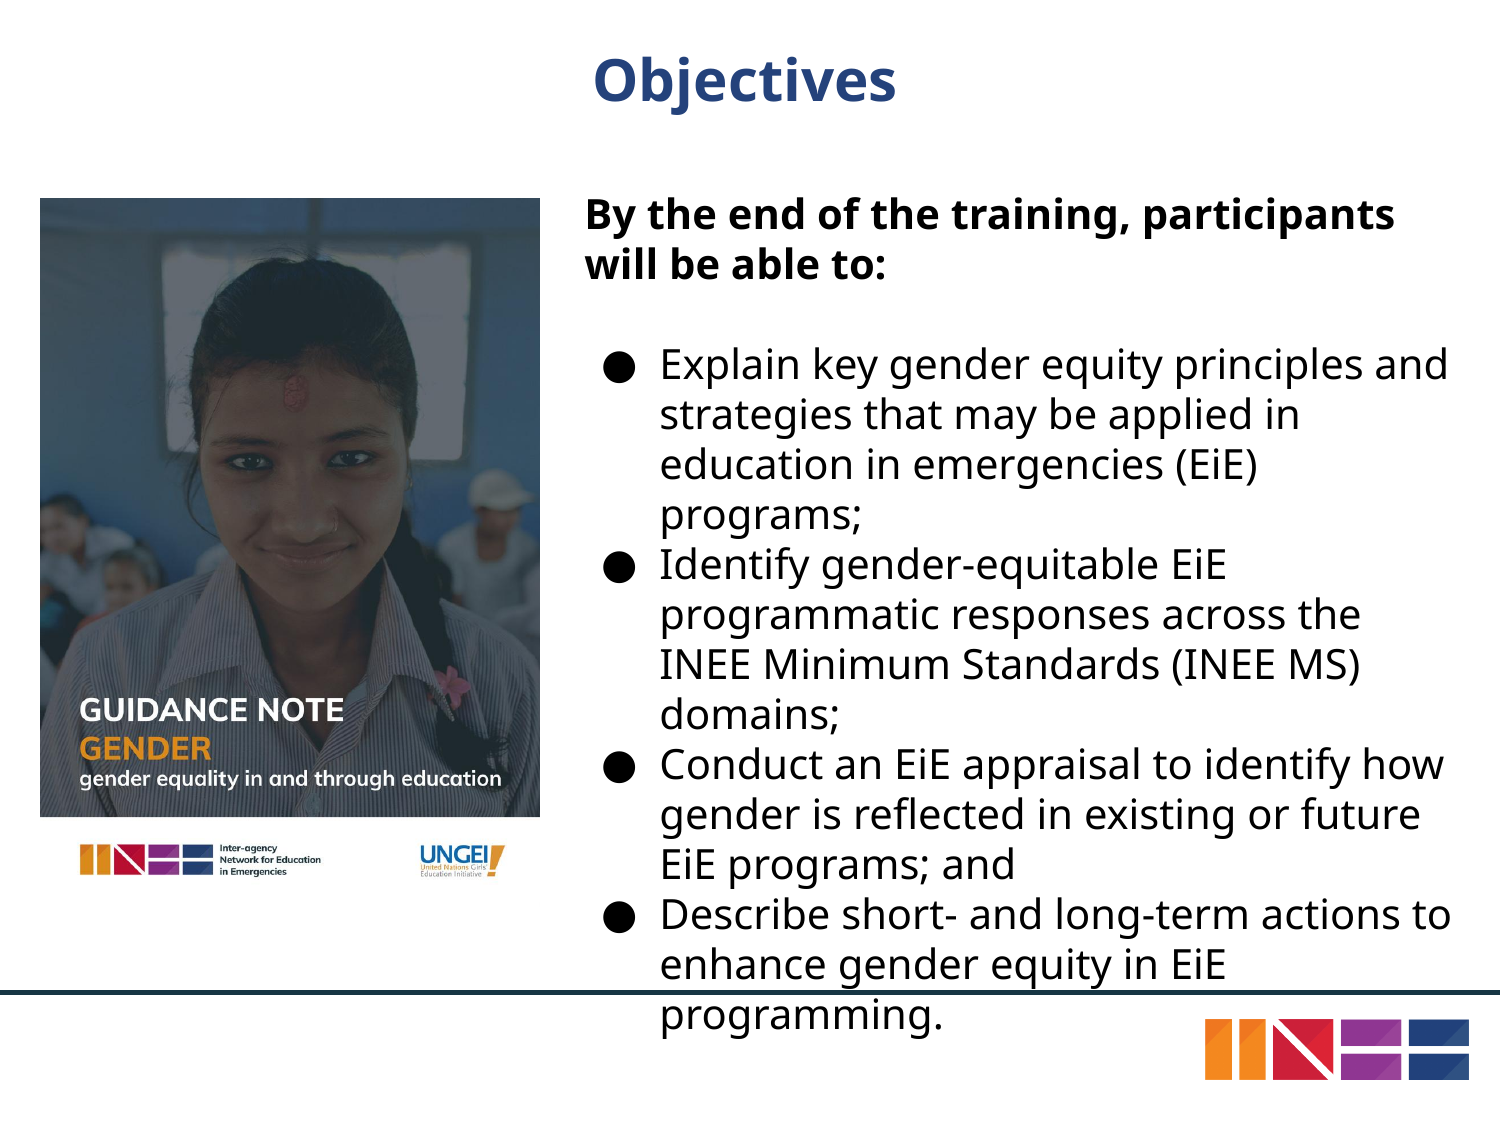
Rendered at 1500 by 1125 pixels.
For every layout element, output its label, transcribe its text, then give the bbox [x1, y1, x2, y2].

picture [1205, 1019, 1469, 1080]
picture [40, 198, 541, 907]
list By the end of the training, participants will be able to: Explain key gender equity principles and strategies that may be applied in education in emergencies (EiE) programs; Identify gender-equitable EiE programmatic responses across the INEE Minimum Standards (INEE MS) domains; Conduct an EiE appraisal to identify how gender is reflected in existing or future EiE programs; and Describe short- and long-term actions to enhance gender equity in EiE programming. [569, 172, 1479, 935]
title Objectives [23, 28, 1468, 145]
